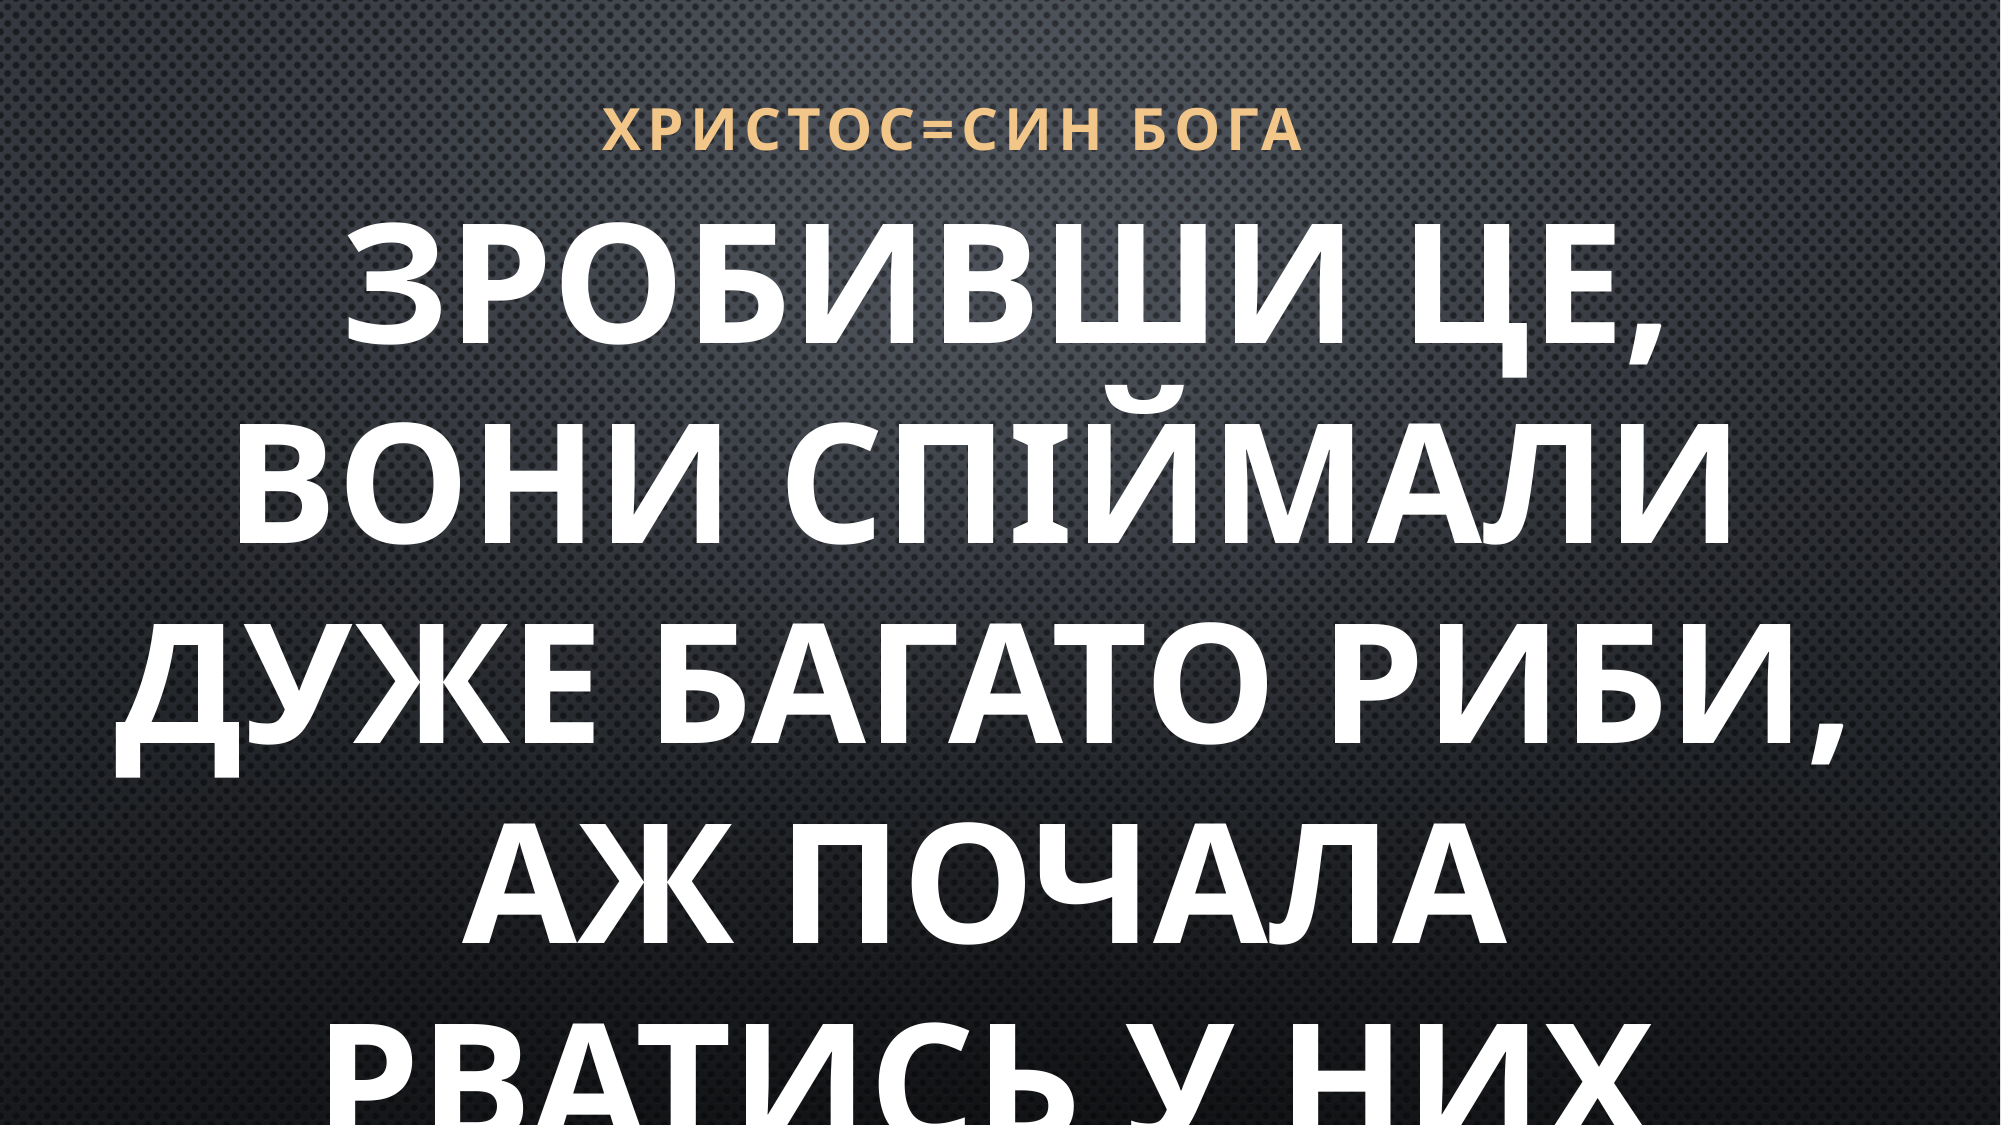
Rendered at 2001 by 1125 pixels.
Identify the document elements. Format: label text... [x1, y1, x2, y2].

subtitle Зробивши це, вони спіймали дуже багато риби, аж почала рватись у них сіть. [79, 169, 1892, 1018]
text_box ХРИСТОС=СИН БОГА [327, 84, 1578, 170]
